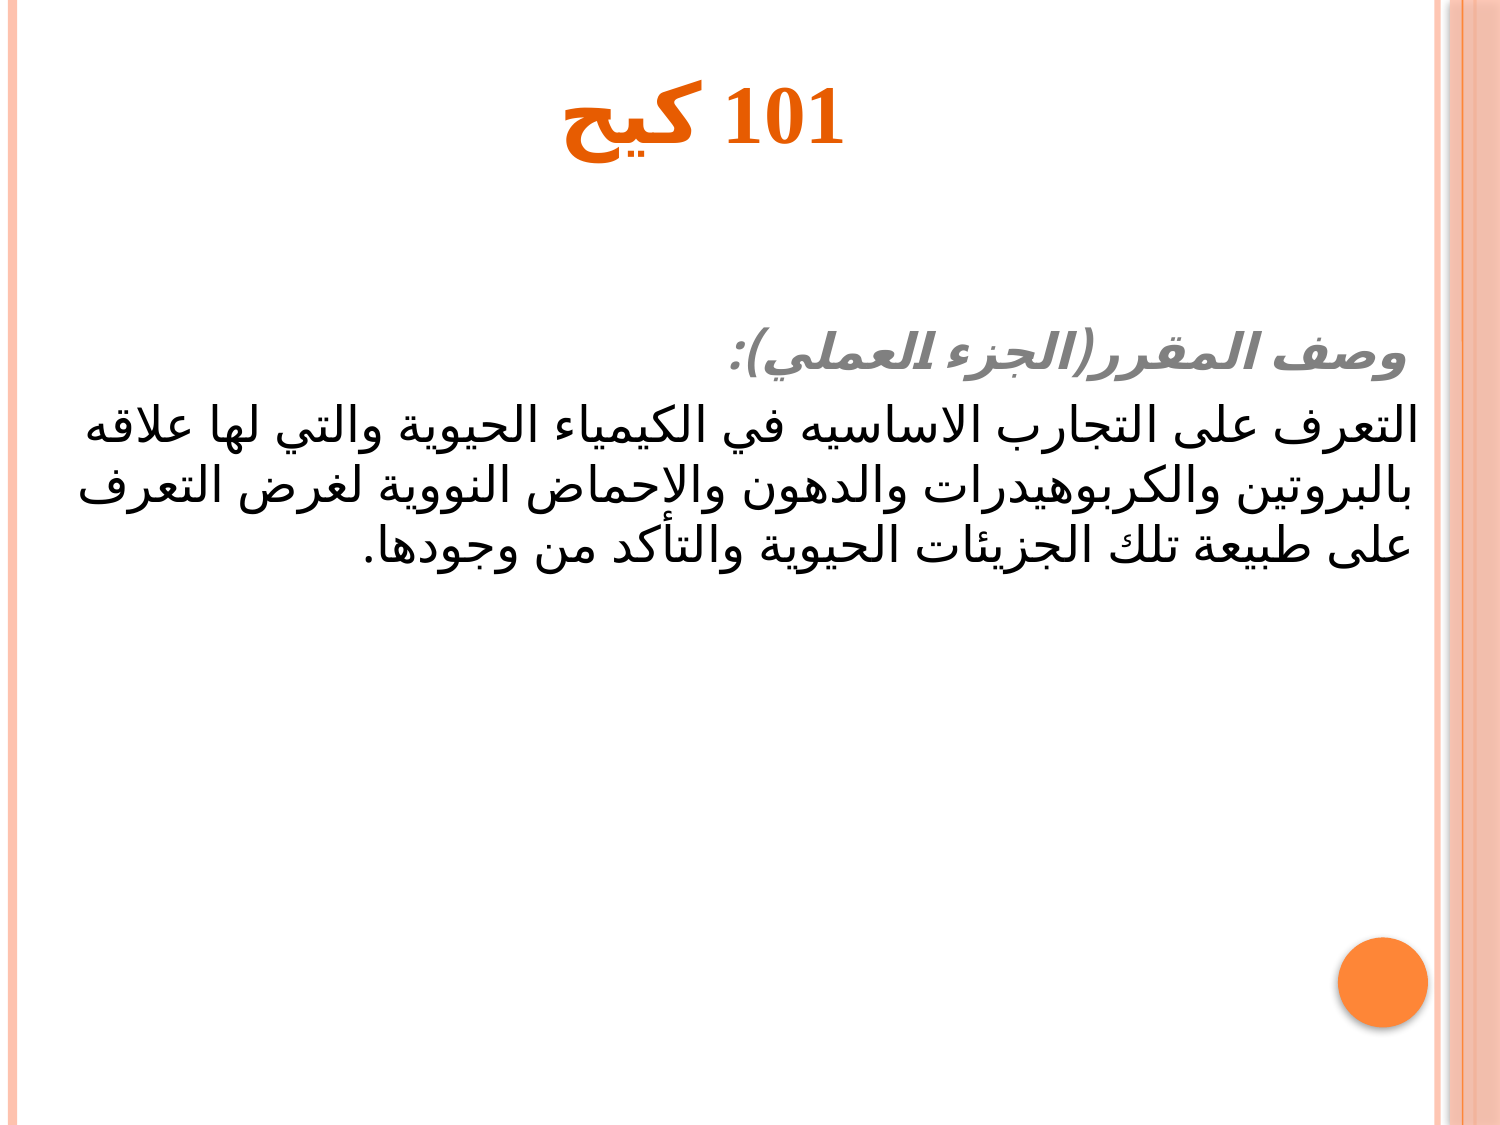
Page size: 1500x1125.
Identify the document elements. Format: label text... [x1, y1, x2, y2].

list وصف المقرر(الجزء العملي): التعرف على التجارب الاساسيه في الكيمياء الحيوية والتي لها علاقه بالبروتين والكربوهيدرات والدهون والاحماض النووية لغرض التعرف على طبيعة تلك الجزيئات الحيوية والتأكد من وجودها. [50, 312, 1475, 1090]
title 101 كيح [425, 137, 863, 268]
text_box [1382, 0, 1500, 218]
